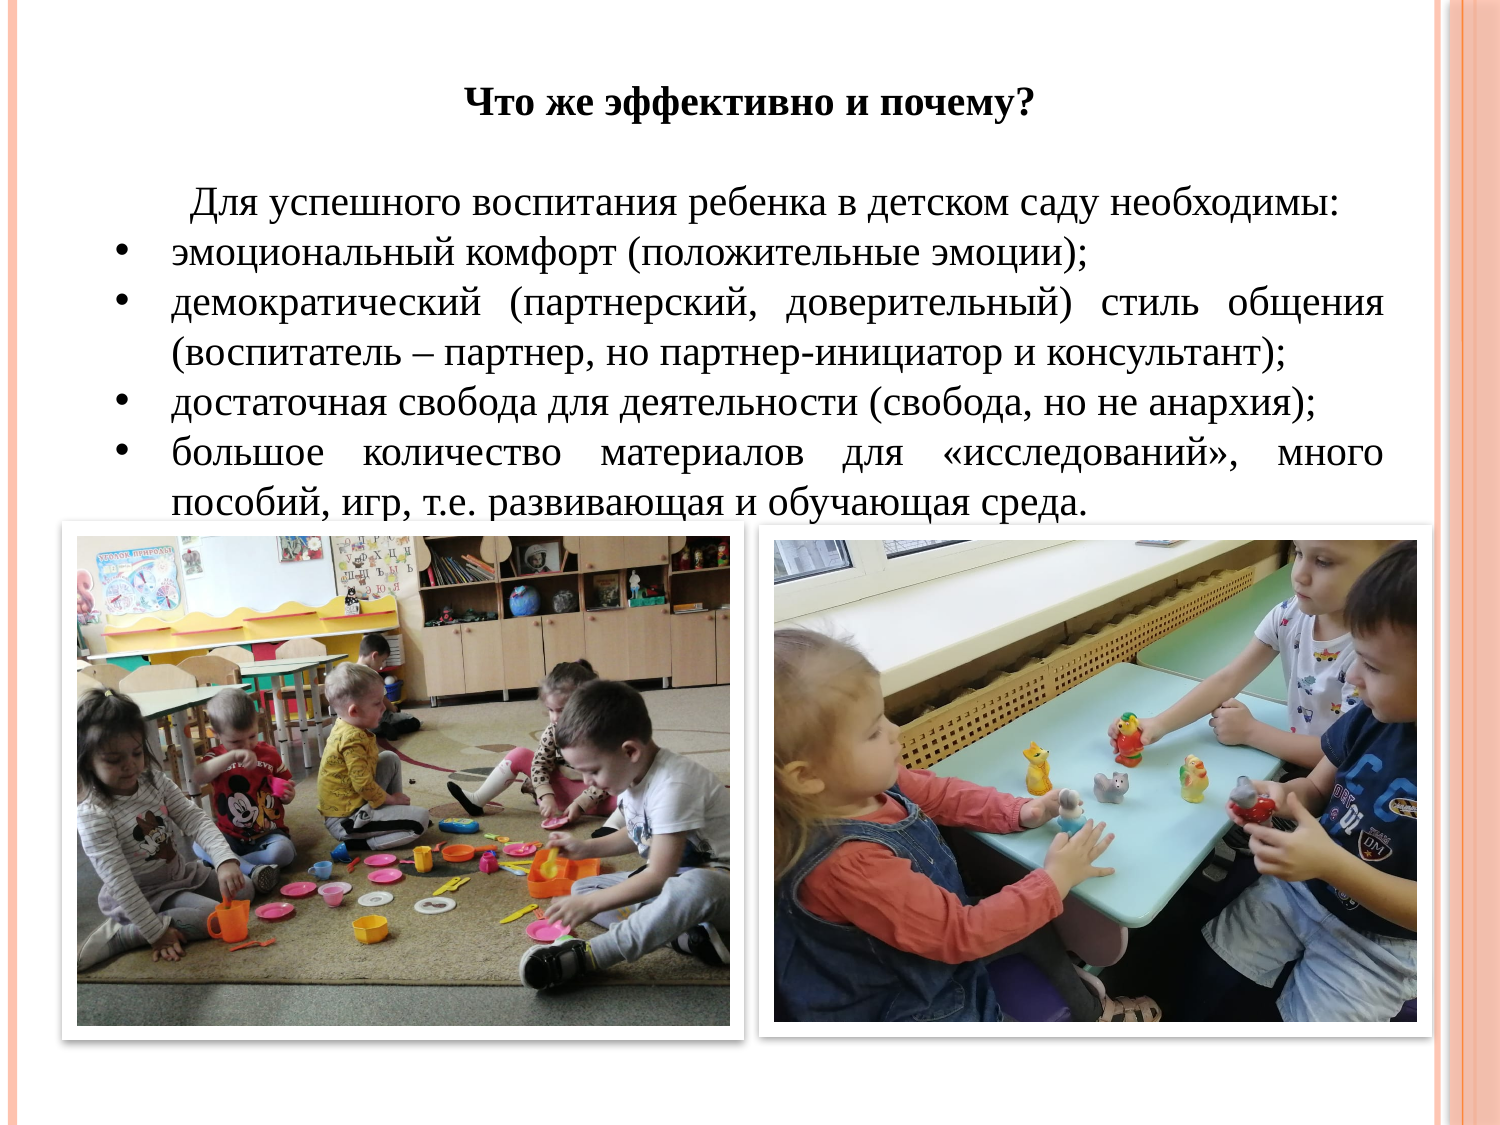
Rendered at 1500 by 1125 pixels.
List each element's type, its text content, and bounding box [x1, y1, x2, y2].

picture [76, 535, 731, 1027]
text_box Что же эффективно и почему? Для успешного воспитания ребенка в детском саду необходимы: эмоциональный комфорт (положительные эмоции); демократический (партнерский, доверительный) стиль общения (воспитатель – партнер, но партнер-инициатор и консультант); достаточная свобода для деятельности (свобода, но не анархия); большое количество материалов для «исследований», много пособий, игр, т.е. развивающая и обучающая среда. [100, 66, 1400, 532]
picture [773, 538, 1418, 1023]
